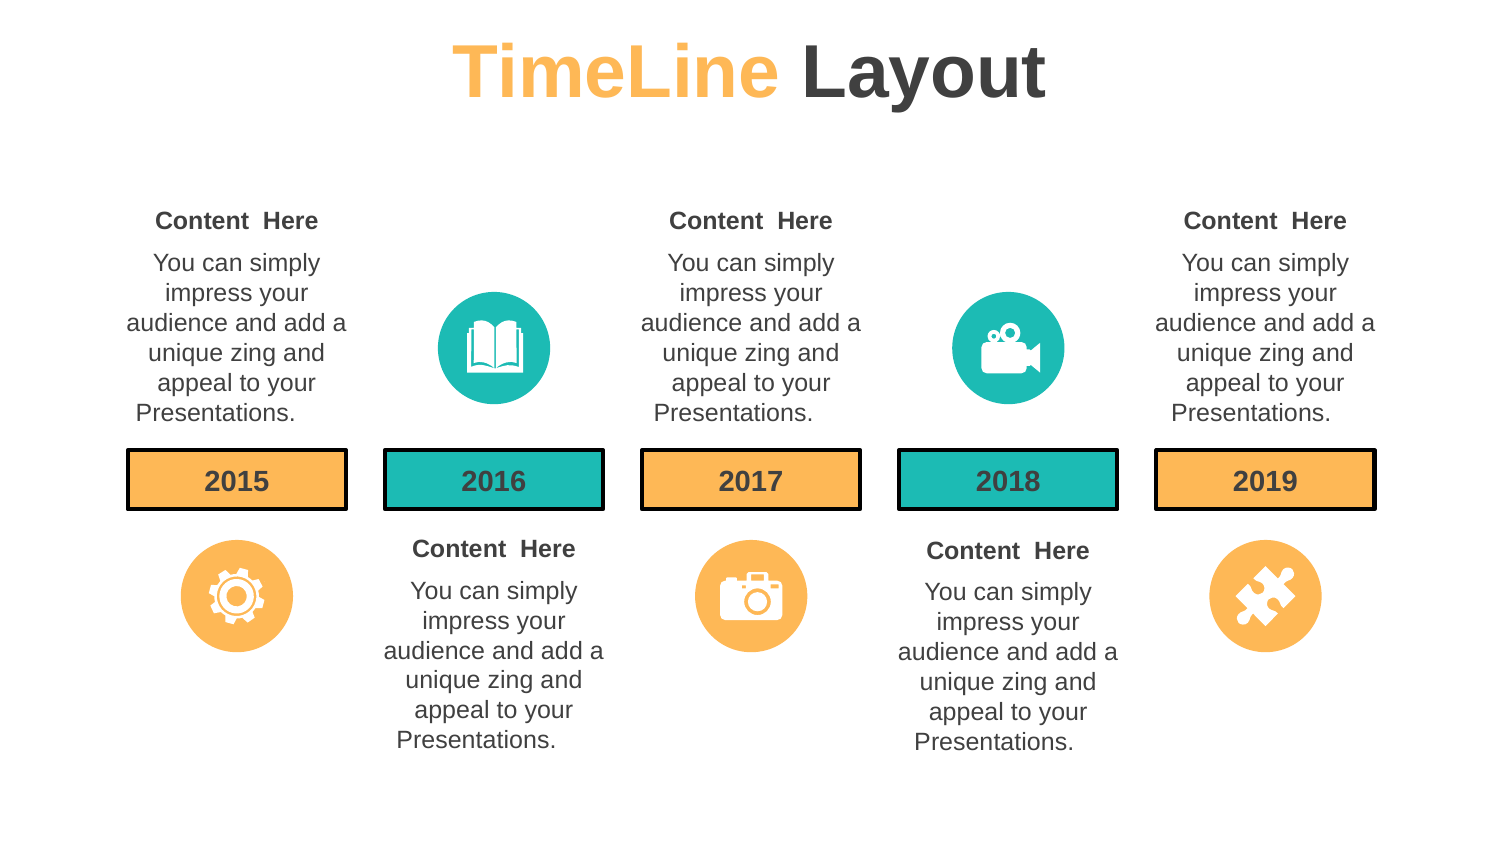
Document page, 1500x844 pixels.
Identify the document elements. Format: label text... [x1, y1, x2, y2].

text_box [1207, 537, 1324, 655]
text_box [435, 289, 553, 407]
text_box 2017 [640, 448, 862, 511]
text_box 2019 [1154, 448, 1377, 511]
text_box [950, 289, 1067, 407]
title TimeLine Layout [0, 4, 1500, 132]
text_box [692, 537, 810, 655]
text_box [206, 565, 267, 627]
text_box 2016 [383, 448, 605, 511]
text_box [718, 570, 785, 623]
text_box 2018 [897, 448, 1119, 511]
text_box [879, 526, 1137, 766]
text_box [108, 197, 366, 437]
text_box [622, 197, 880, 437]
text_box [1136, 197, 1395, 437]
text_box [365, 525, 623, 765]
text_box [178, 537, 296, 655]
text_box [1233, 564, 1298, 629]
text_box 2015 [126, 448, 348, 511]
text_box [465, 318, 526, 375]
text_box [979, 320, 1043, 376]
